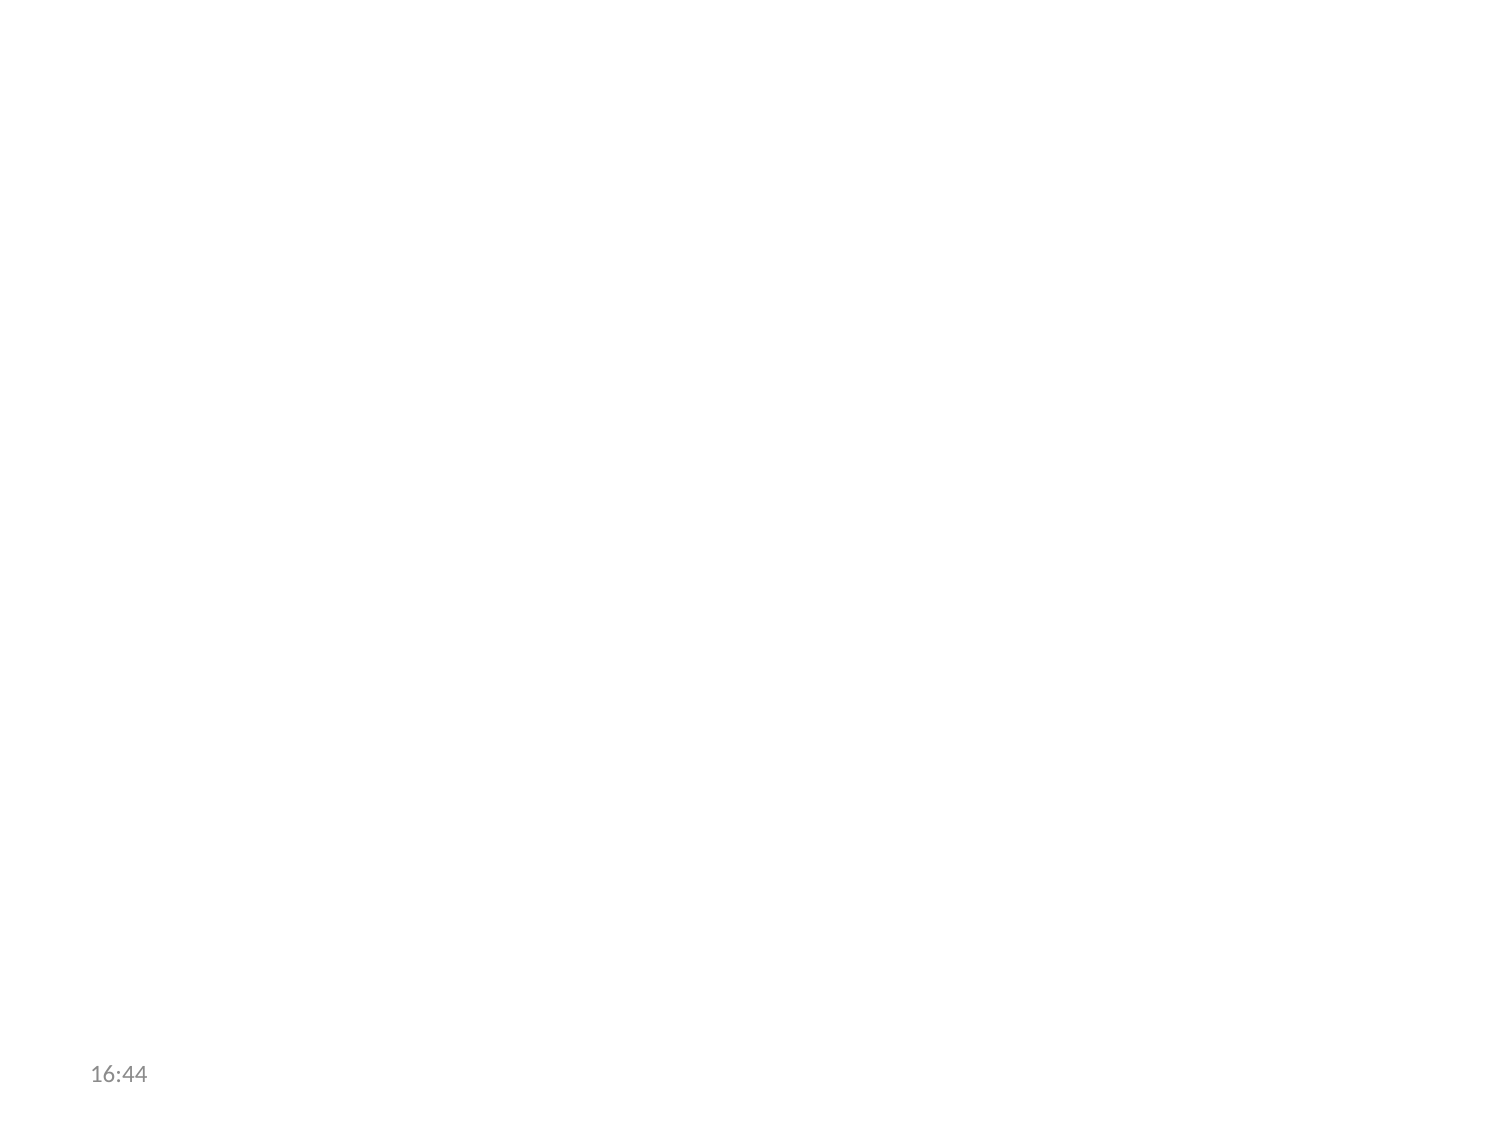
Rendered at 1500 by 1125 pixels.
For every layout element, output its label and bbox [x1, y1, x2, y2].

slide_number [75, 1042, 425, 1103]
